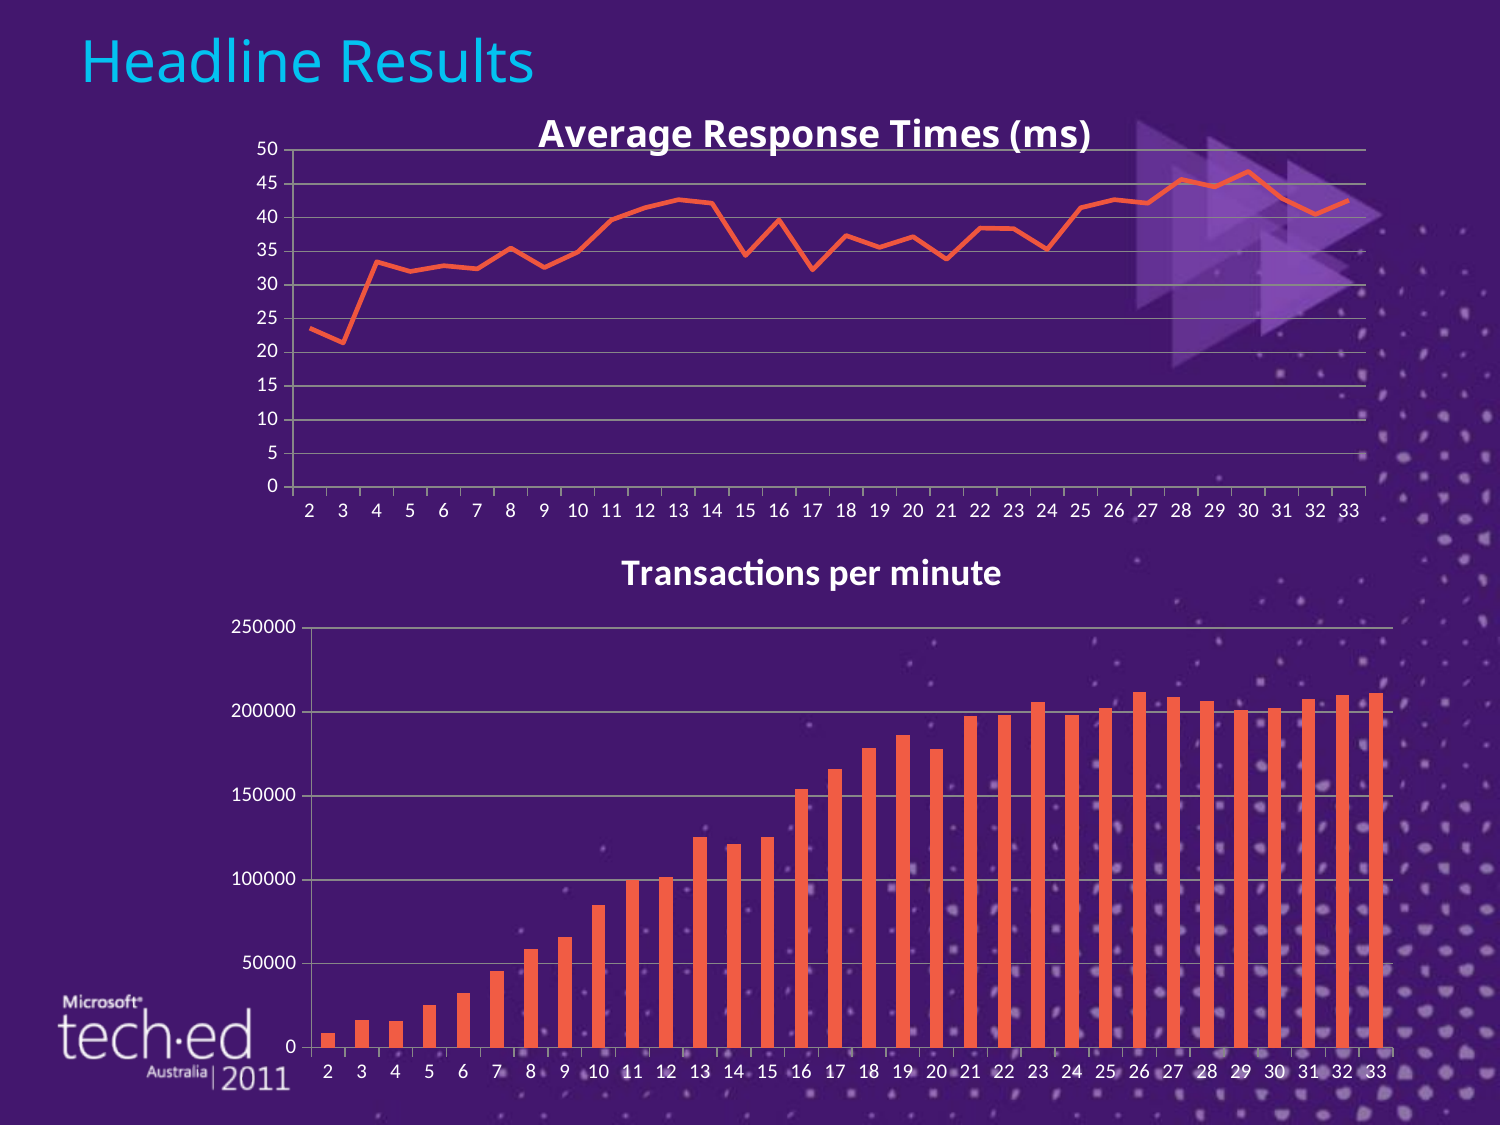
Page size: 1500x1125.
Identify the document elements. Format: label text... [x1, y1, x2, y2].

picture [0, 0, 1500, 1125]
title Headline Results [64, 30, 1201, 88]
chart [206, 77, 1418, 1095]
